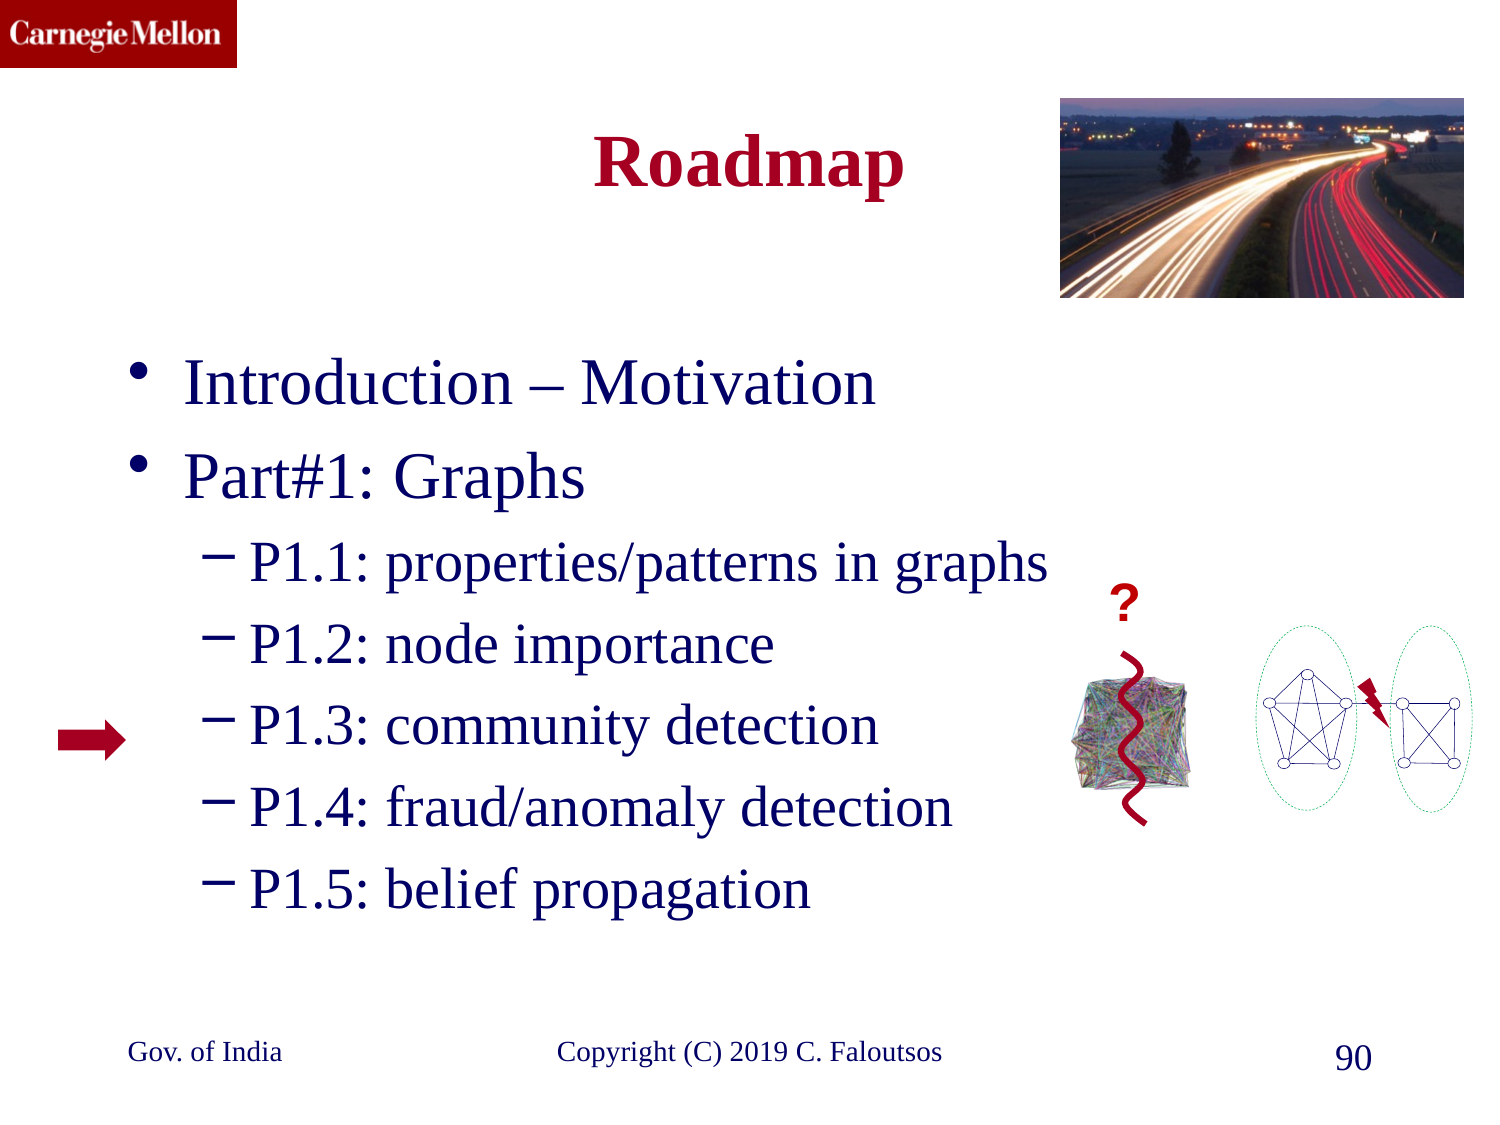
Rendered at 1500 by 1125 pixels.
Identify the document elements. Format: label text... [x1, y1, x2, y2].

text_box ? [1094, 559, 1158, 640]
text_box [1397, 625, 1473, 772]
text_box [1137, 818, 1146, 824]
text_box [1399, 773, 1465, 813]
text_box [58, 719, 126, 761]
slide_number 90 [1074, 1024, 1388, 1101]
text_box [1268, 778, 1345, 811]
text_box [1263, 669, 1461, 770]
list Introduction – Motivation Part#1: Graphs P1.1: properties/patterns in graphs P1.2: node importance P1.3: community detection P1.4: fraud/anomaly detection P1.5: belief propagation [112, 237, 1388, 1001]
picture [1063, 658, 1202, 811]
picture [0, 0, 237, 68]
slide_number Gov. of India [112, 1024, 426, 1101]
text_box [1264, 625, 1349, 667]
picture [1060, 98, 1464, 299]
footer Copyright (C) 2019 C. Faloutsos [512, 1024, 988, 1101]
title Roadmap [112, 99, 1058, 213]
